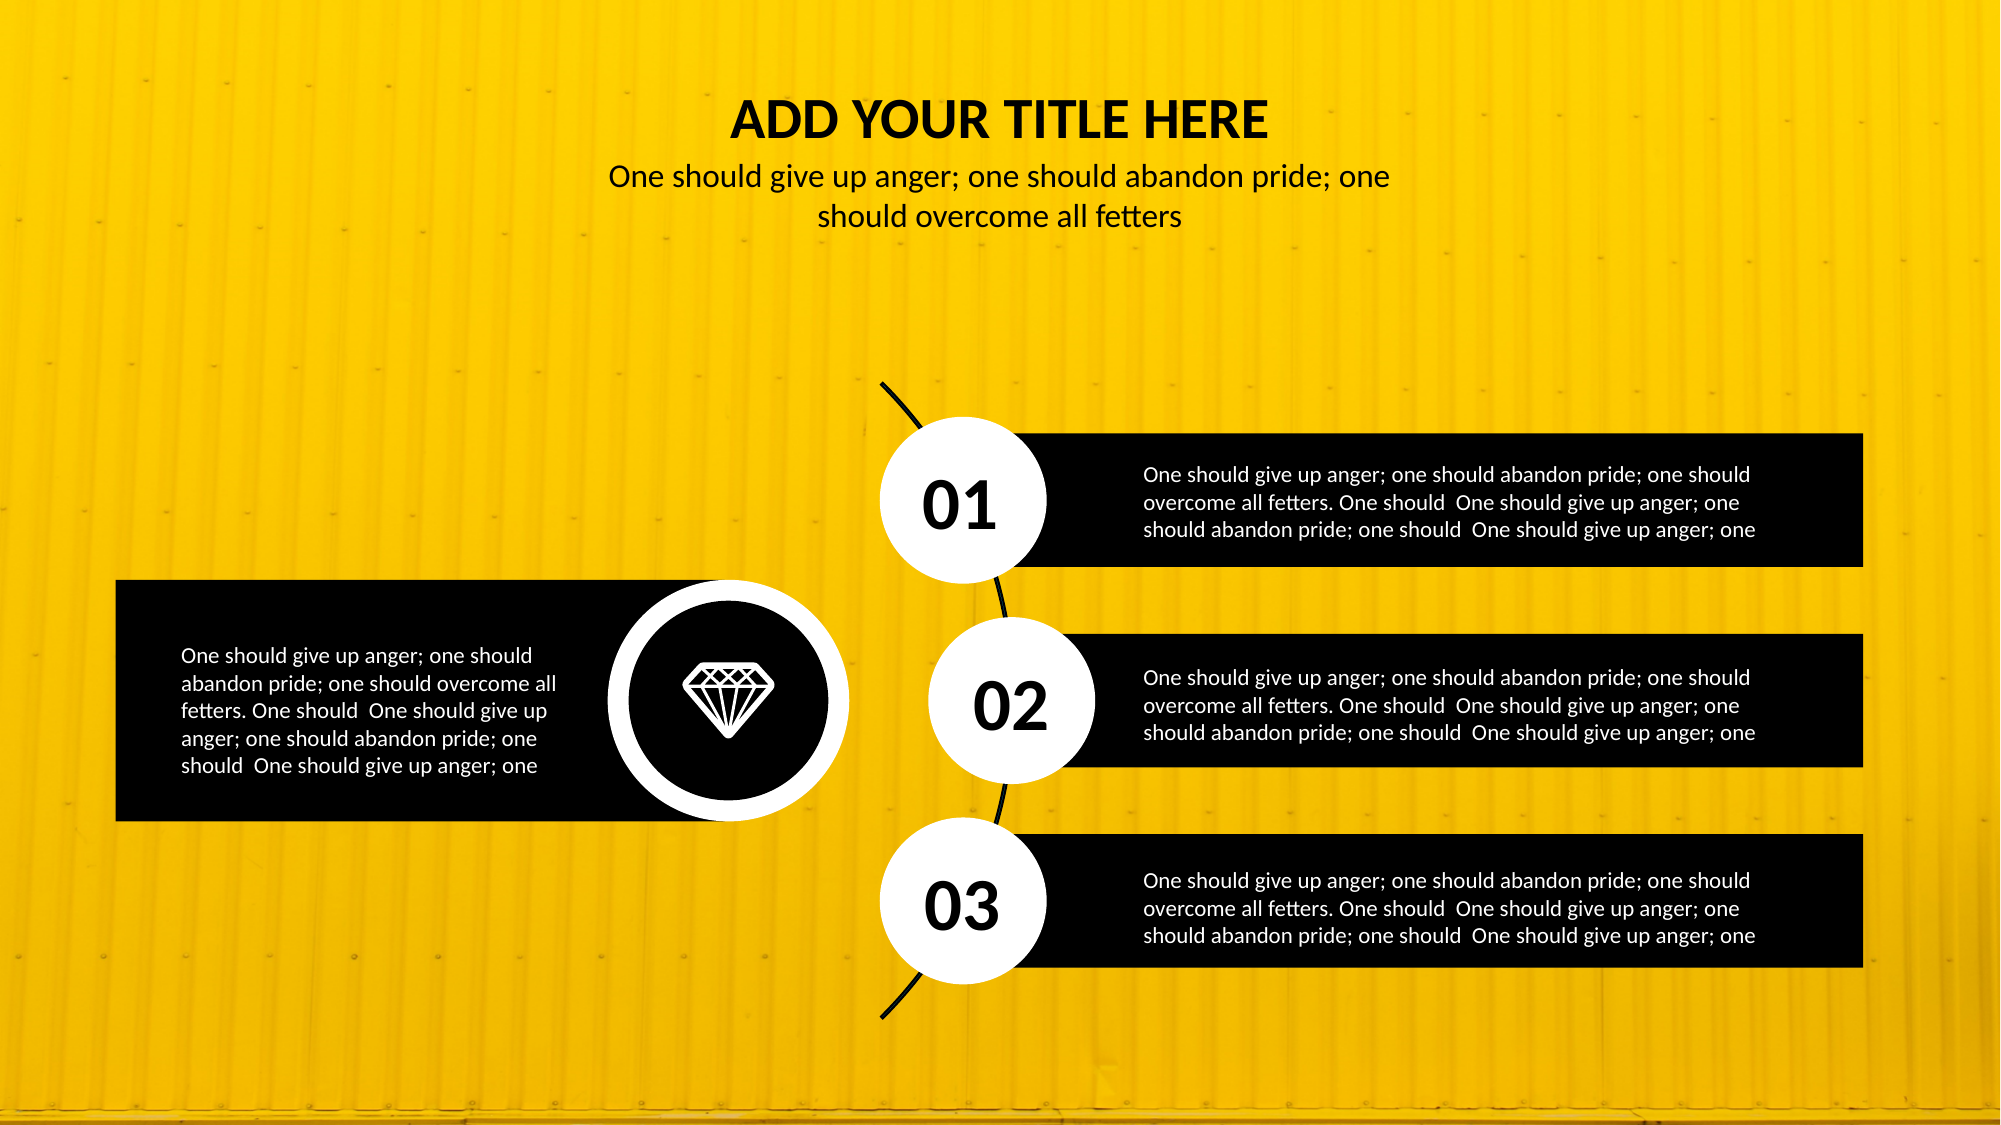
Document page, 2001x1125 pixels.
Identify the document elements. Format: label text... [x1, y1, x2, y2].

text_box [879, 416, 1047, 584]
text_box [879, 817, 1047, 985]
text_box [995, 584, 1008, 617]
text_box [115, 579, 607, 822]
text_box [928, 617, 1096, 785]
picture [0, 0, 2001, 1125]
text_box [1047, 833, 1864, 969]
text_box [1047, 432, 1864, 568]
text_box [879, 381, 915, 416]
text_box One should give up anger; one should abandon pride; one should overcome all fetters. One should One should give up anger; one should abandon pride; one should One should give up anger; one [166, 633, 597, 786]
text_box ADD YOUR TITLE HERE [711, 72, 1289, 147]
text_box One should give up anger; one should abandon pride; one should overcome all fetters. One should One should give up anger; one should abandon pride; one should One should give up anger; one [1128, 452, 1794, 550]
text_box One should give up anger; one should abandon pride; one should overcome all fetters [548, 147, 1452, 242]
text_box One should give up anger; one should abandon pride; one should overcome all fetters. One should One should give up anger; one should abandon pride; one should One should give up anger; one [1128, 655, 1794, 753]
text_box [1096, 633, 1864, 768]
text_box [607, 579, 850, 822]
text_box [879, 985, 915, 1020]
text_box [995, 785, 1008, 817]
text_box One should give up anger; one should abandon pride; one should overcome all fetters. One should One should give up anger; one should abandon pride; one should One should give up anger; one [1128, 858, 1794, 956]
